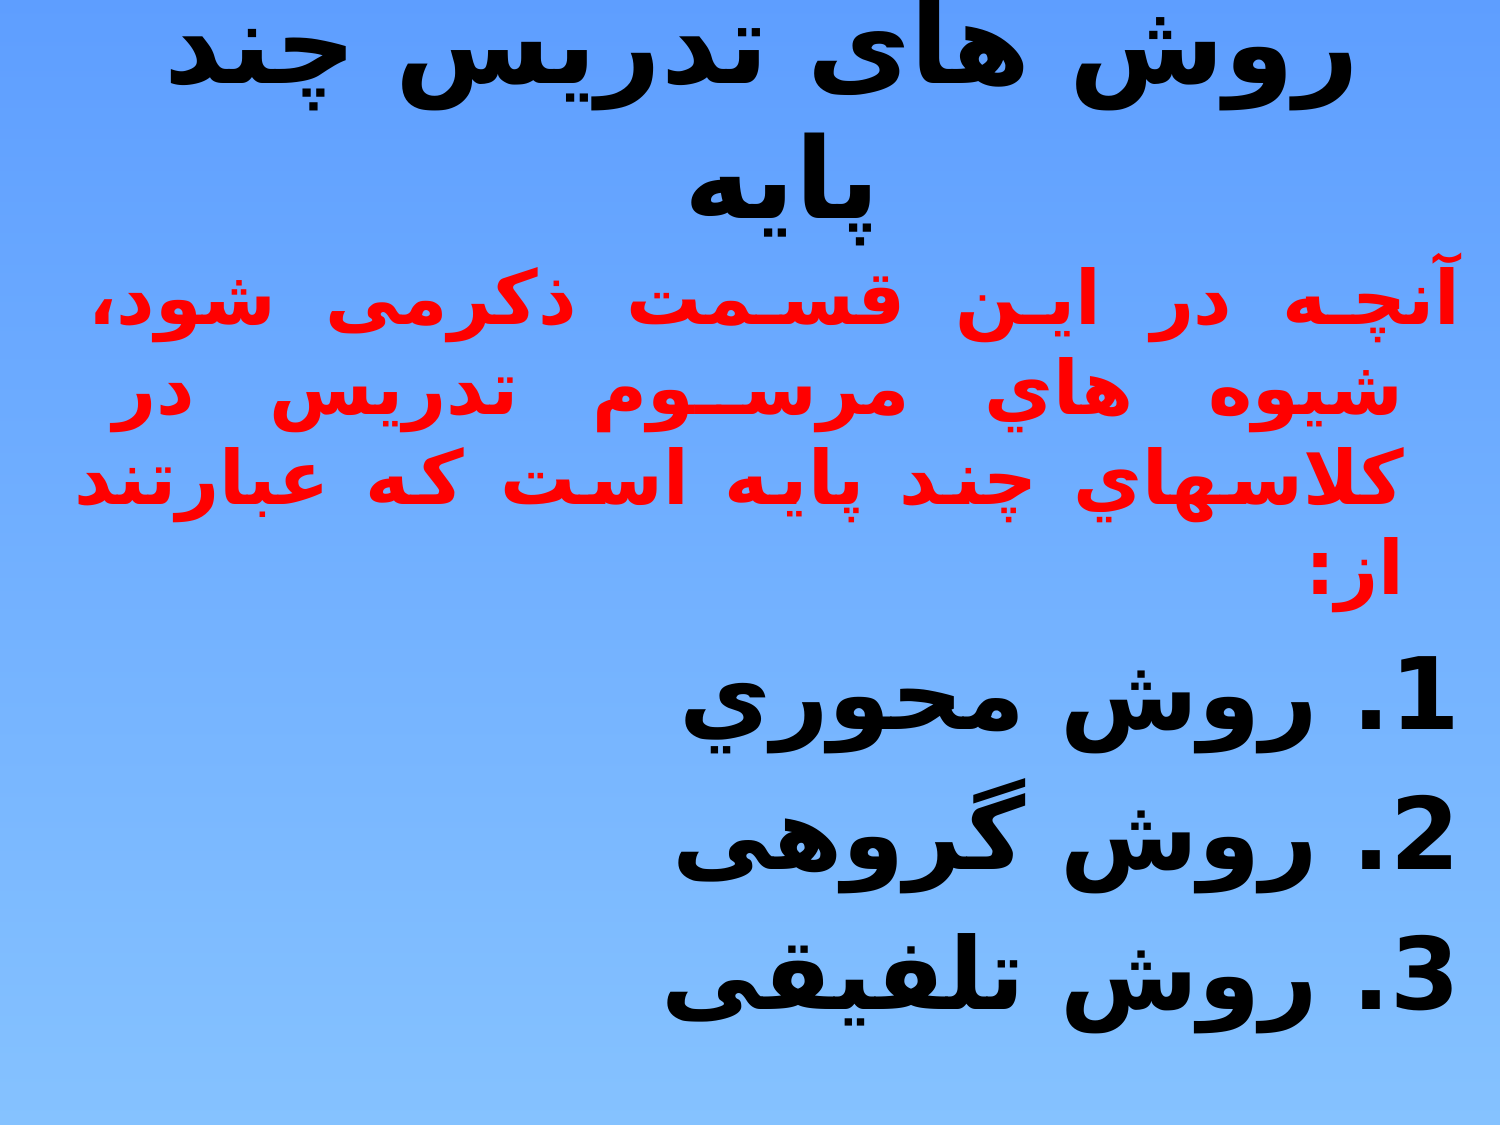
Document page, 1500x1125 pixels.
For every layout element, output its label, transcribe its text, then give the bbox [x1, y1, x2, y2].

list آنچه در این قسمت ذکرمی شود، شیوه هاي مرسوم تدریس در کلاسهاي چند پایه است که عبارتند از: 1. روش محوري 2. روش گروهی 3. روش تلفیقی [50, 242, 1475, 1113]
title روش های تدریس چند پایه [50, 37, 1475, 175]
